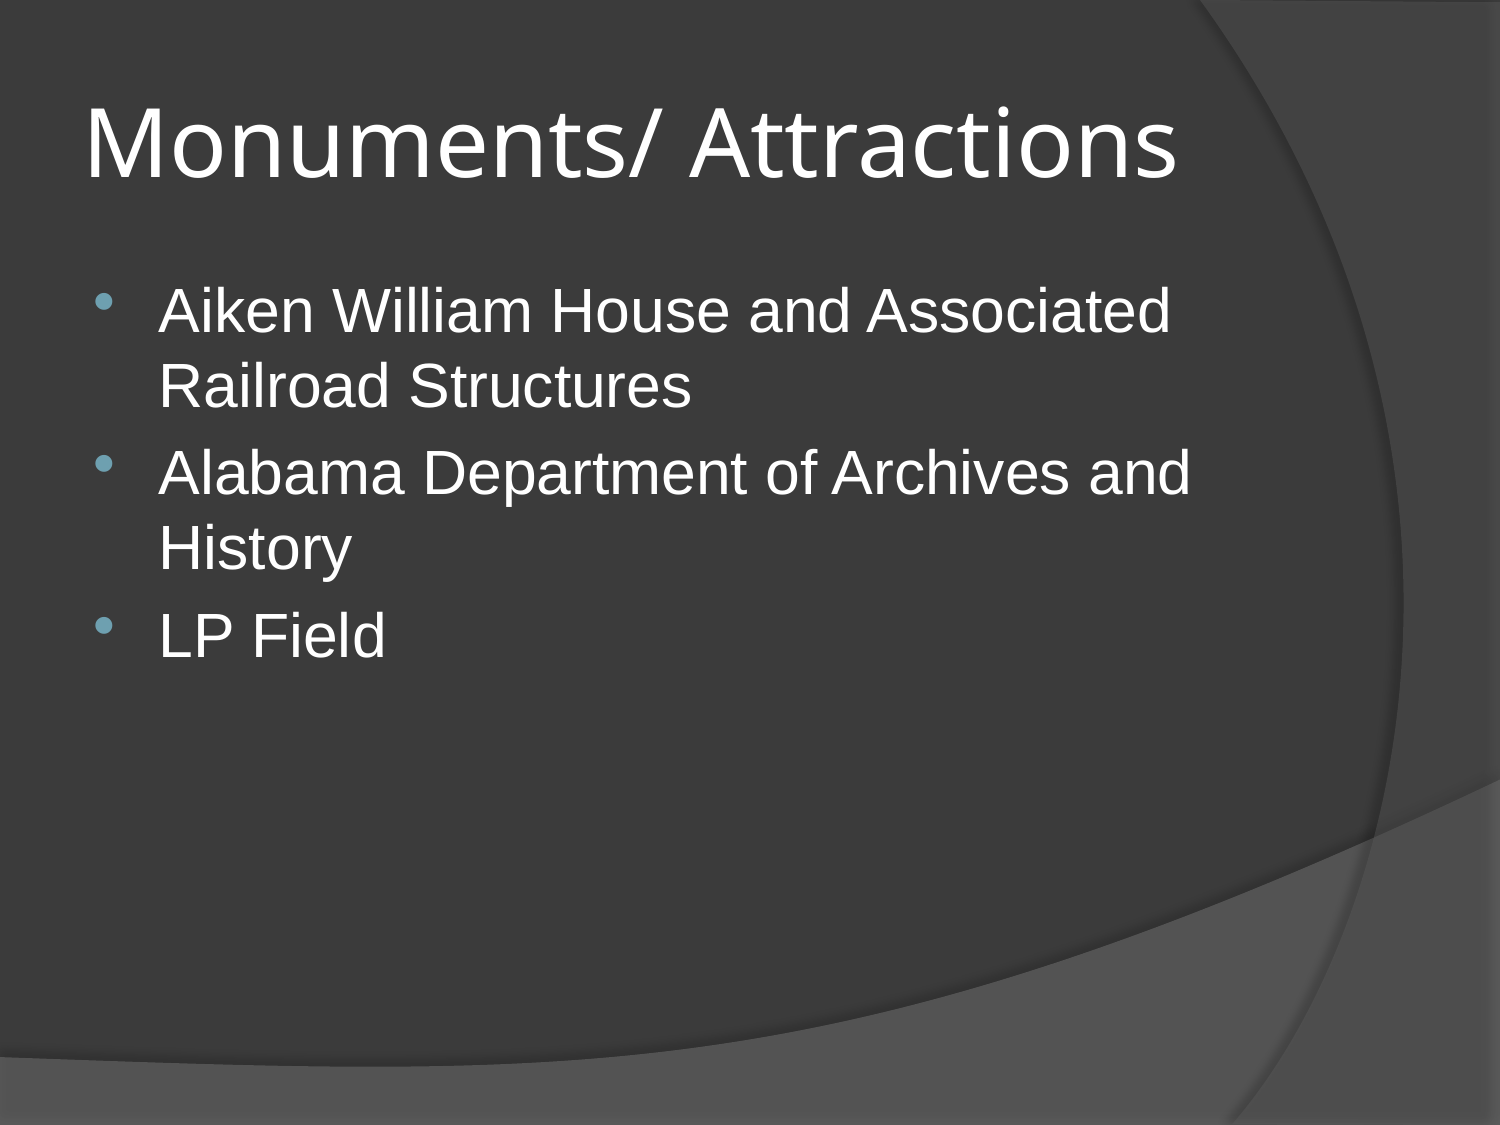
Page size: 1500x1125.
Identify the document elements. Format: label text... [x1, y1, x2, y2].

title Monuments/ Attractions [75, 45, 1300, 233]
list Aiken William House and Associated Railroad Structures Alabama Department of Archives and History LP Field [75, 262, 1300, 1005]
